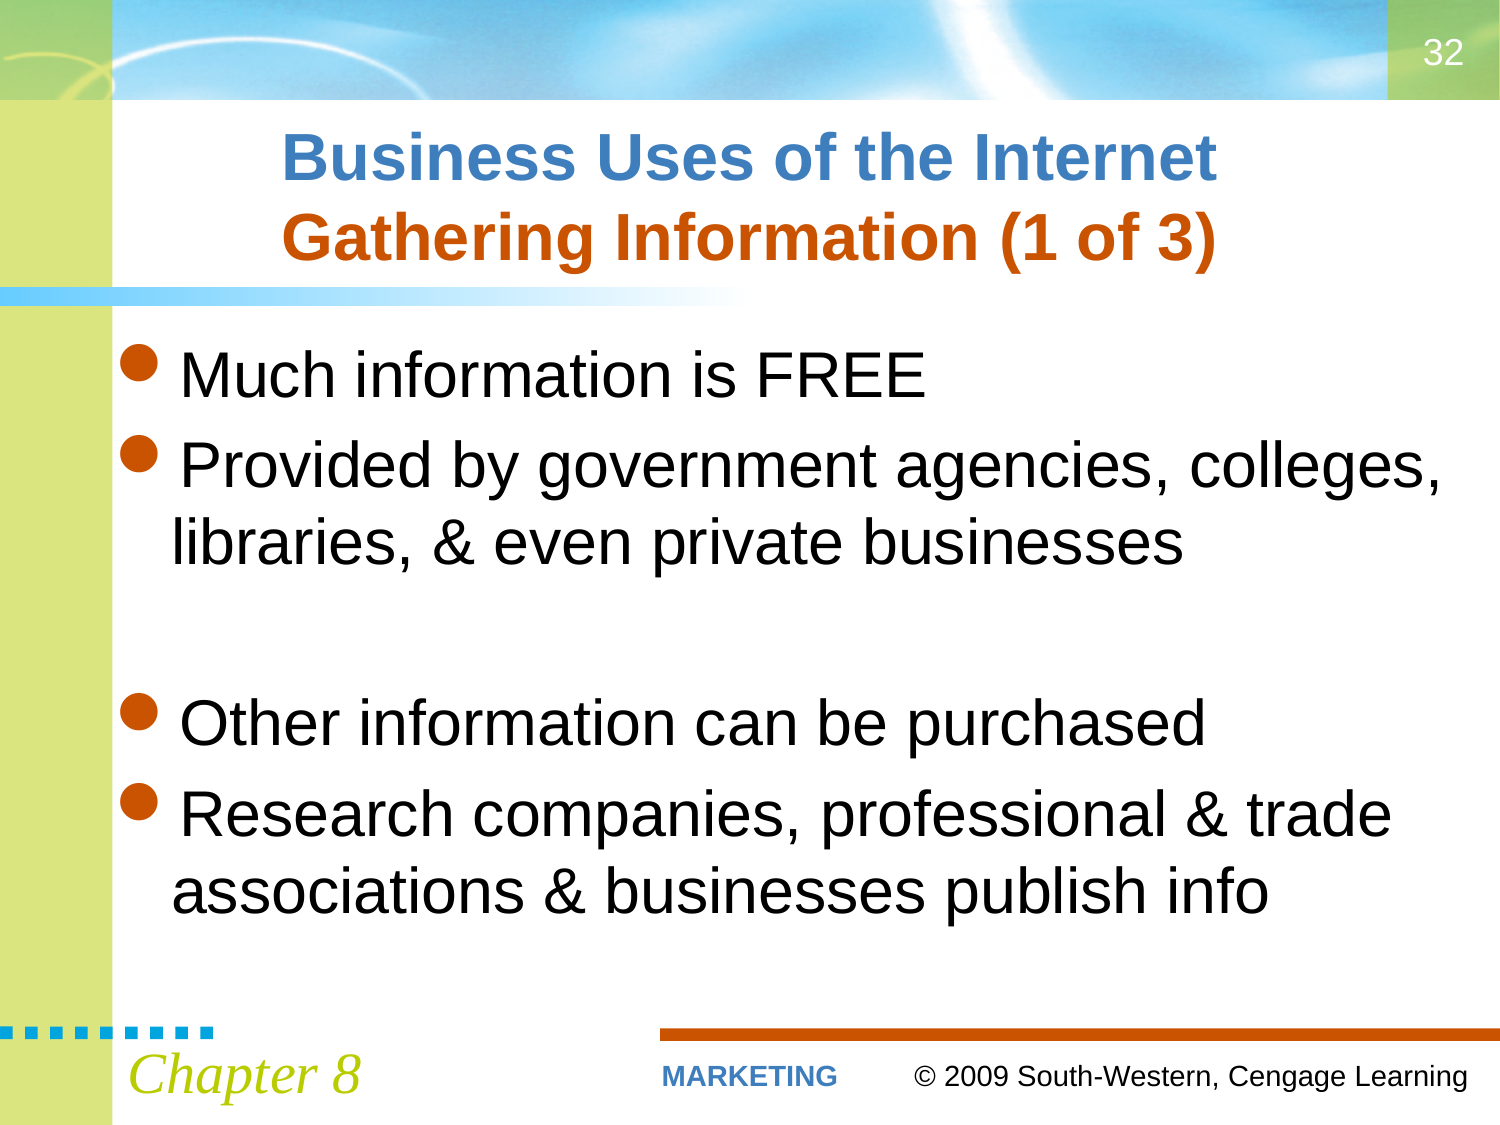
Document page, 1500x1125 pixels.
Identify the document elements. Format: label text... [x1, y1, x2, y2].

slide_number 32 [1387, 0, 1500, 101]
title Business Uses of the Internet Gathering Information (1 of 3) [112, 99, 1388, 288]
list Much information is FREE Provided by government agencies, colleges, libraries, & even private businesses Other information can be purchased Research companies, professional & trade associations & businesses publish info [99, 324, 1476, 1001]
footer Chapter 8 [112, 1012, 638, 1113]
